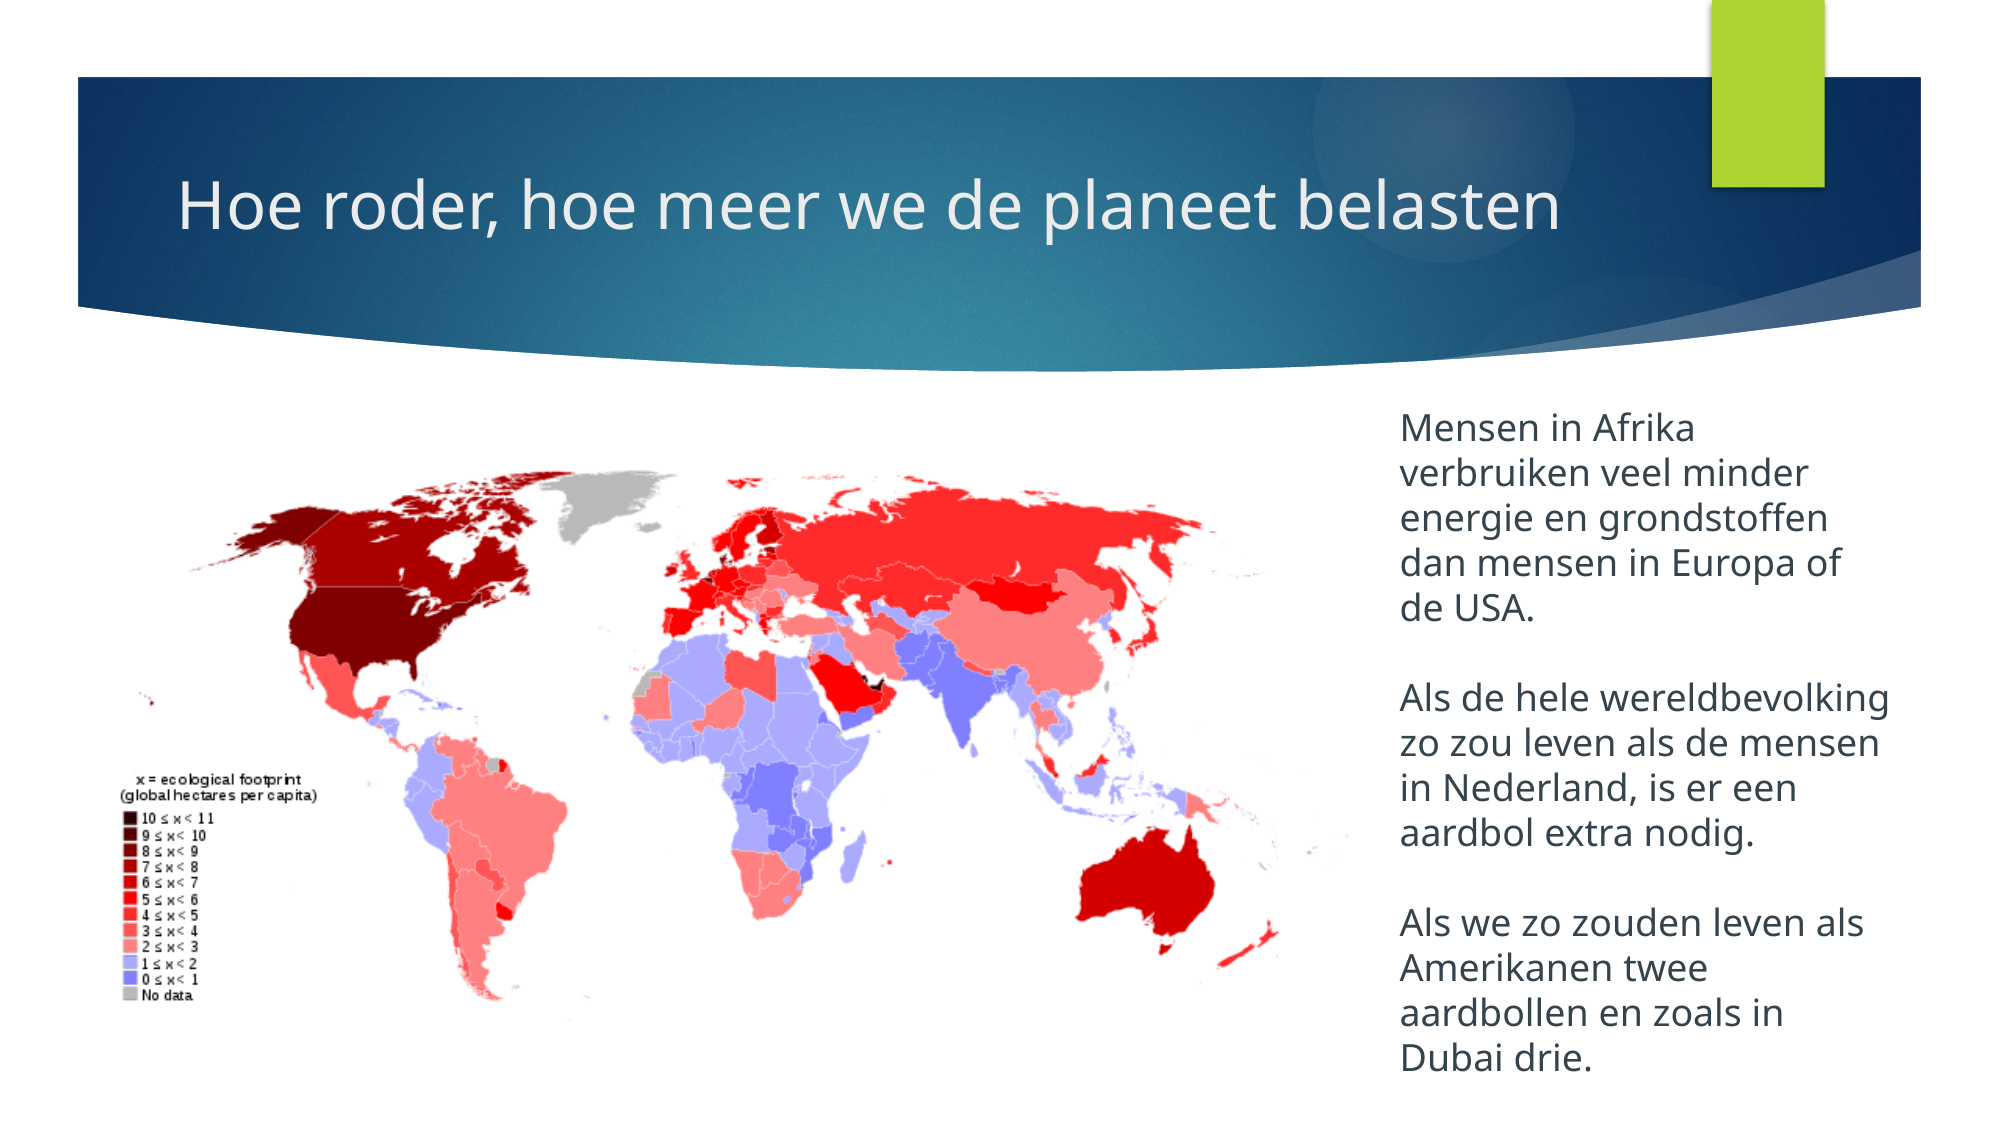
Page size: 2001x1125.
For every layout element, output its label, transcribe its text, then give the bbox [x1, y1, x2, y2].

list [103, 469, 1355, 1022]
text_box Mensen in Afrika verbruiken veel minder energie en grondstoffen dan mensen in Europa of de USA. Als de hele wereldbevolking zo zou leven als de mensen in Nederland, is er een aardbol extra nodig. Als we zo zouden leven als Amerikanen twee aardbollen en zoals in Dubai drie. [1384, 396, 1911, 1125]
title Hoe roder, hoe meer we de planeet belasten [161, 145, 1678, 262]
